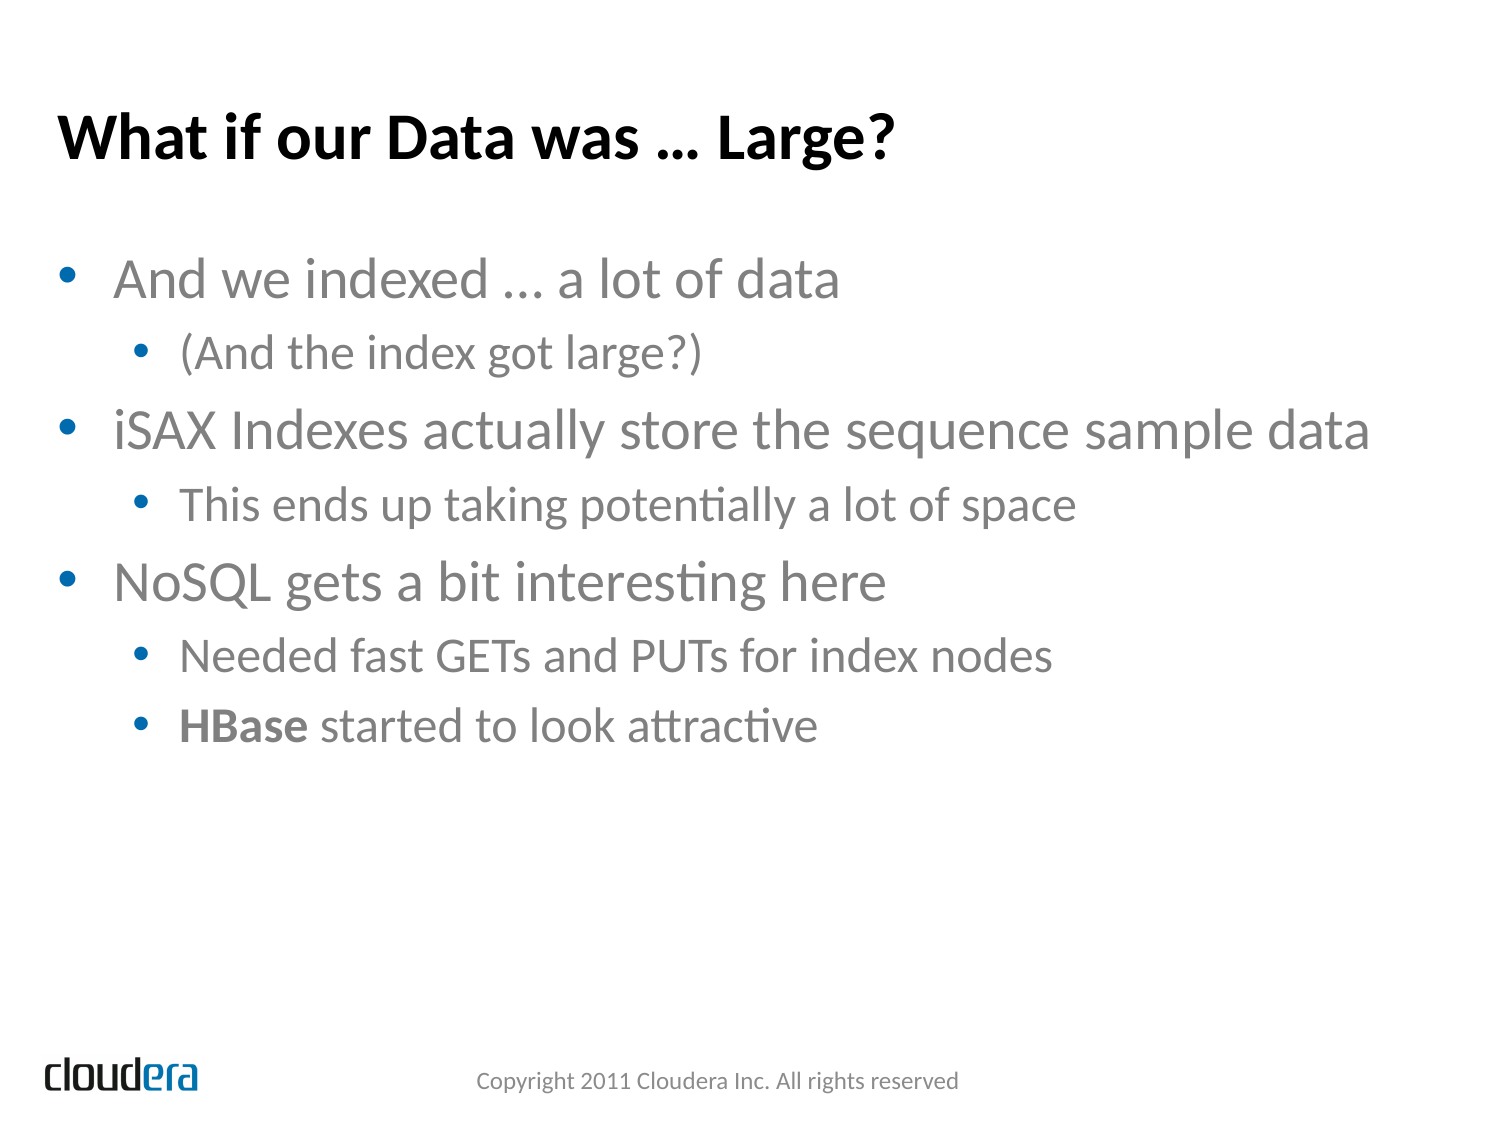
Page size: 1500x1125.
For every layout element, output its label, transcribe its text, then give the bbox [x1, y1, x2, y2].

picture [42, 1053, 199, 1094]
title What if our Data was … Large? [42, 35, 1461, 232]
footer Copyright 2011 Cloudera Inc. All rights reserved [375, 1063, 1063, 1096]
list And we indexed … a lot of data (And the index got large?) iSAX Indexes actually store the sequence sample data This ends up taking potentially a lot of space NoSQL gets a bit interesting here Needed fast GETs and PUTs for index nodes HBase started to look attractive [42, 232, 1461, 1043]
